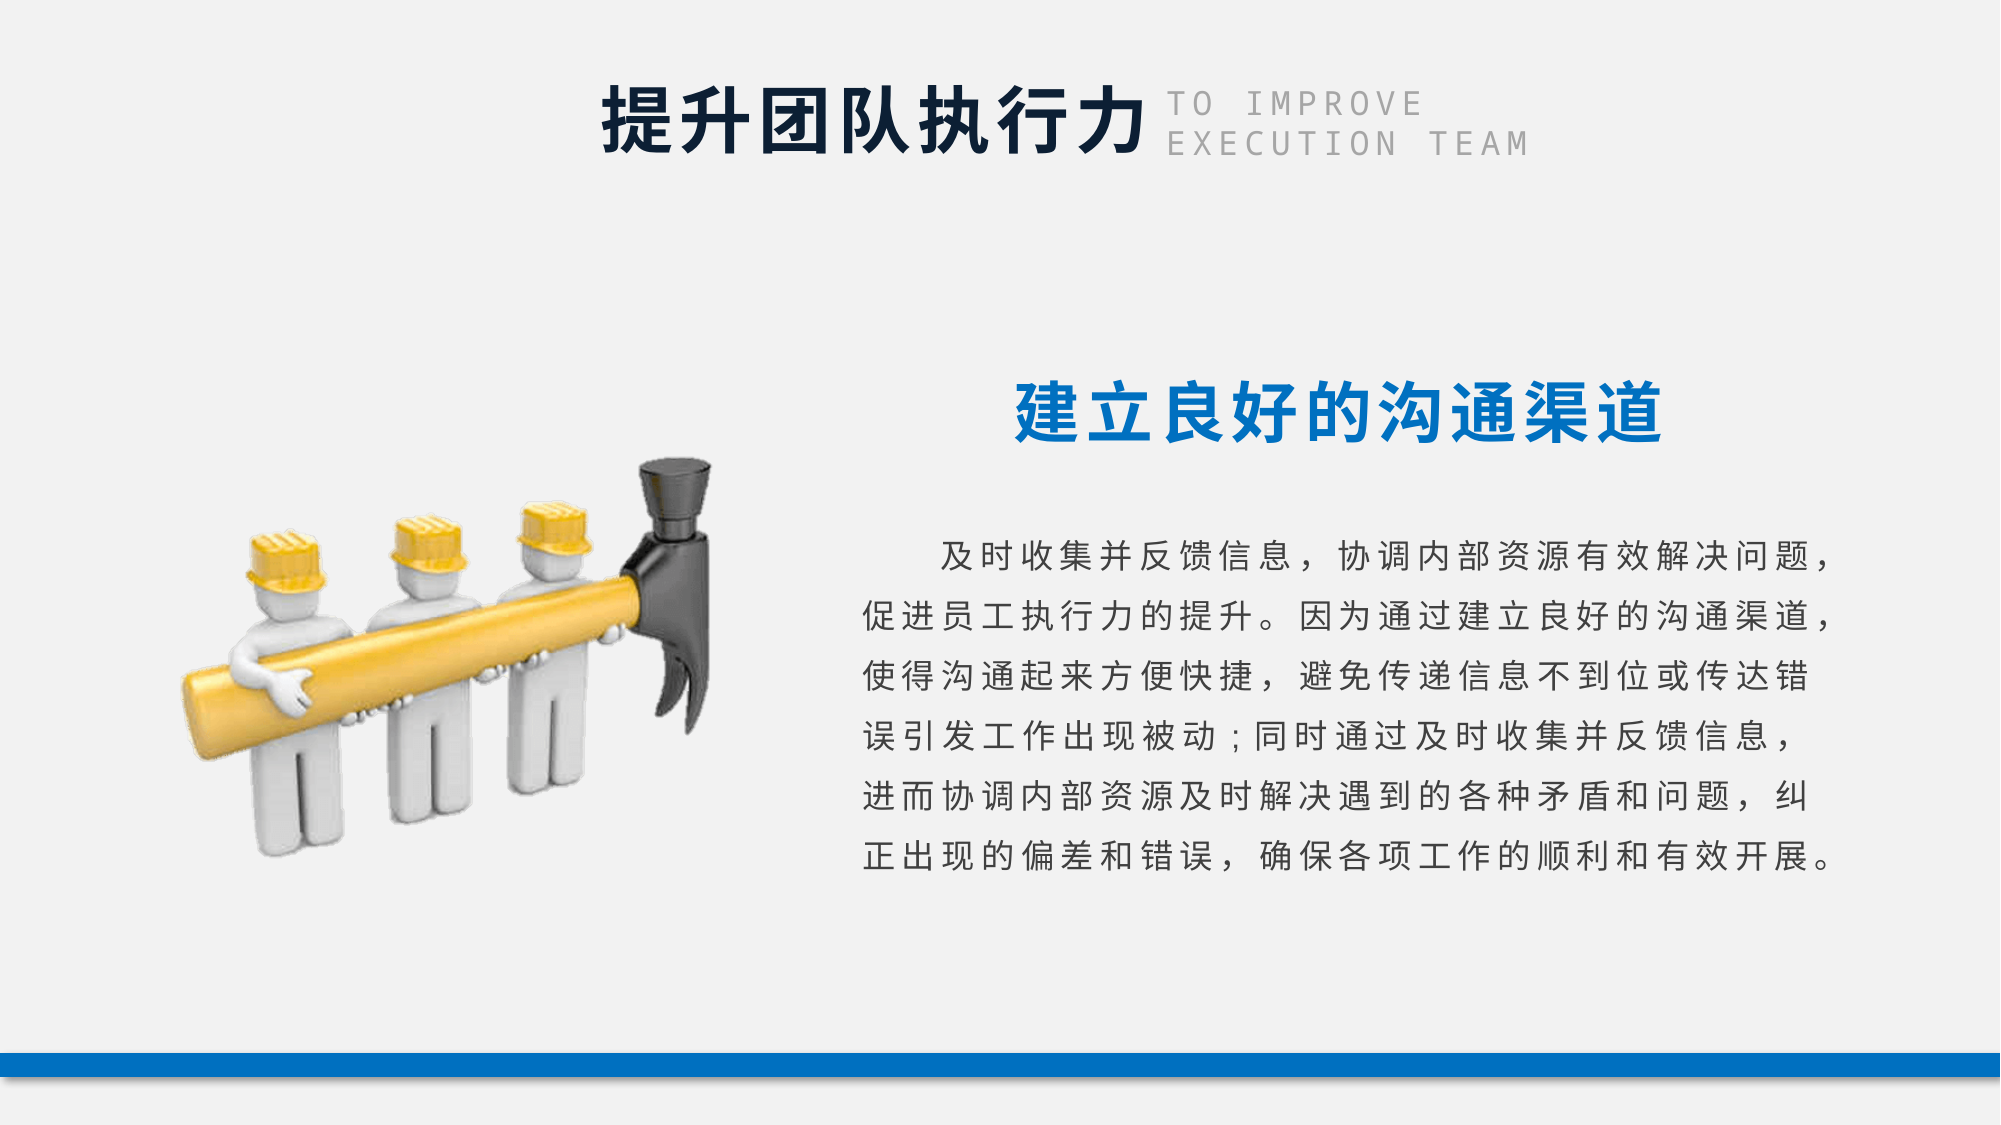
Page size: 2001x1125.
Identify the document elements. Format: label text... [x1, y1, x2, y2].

text_box [0, 1052, 2000, 1078]
text_box 建立良好的沟通渠道 [800, 363, 1877, 459]
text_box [579, 67, 1551, 171]
text_box 及时收集并反馈信息，协调内部资源有效解决问题，促进员工执行力的提升。因为通过建立良好的沟通渠道，使得沟通起来方便快捷，避免传递信息不到位或传达错误引发工作出现被动;同时通过及时收集并反馈信息，进而协调内部资源及时解决遇到的各种矛盾和问题，纠正出现的偏差和错误，确保各项工作的顺利和有效开展。 [847, 508, 1830, 883]
picture [66, 366, 831, 940]
